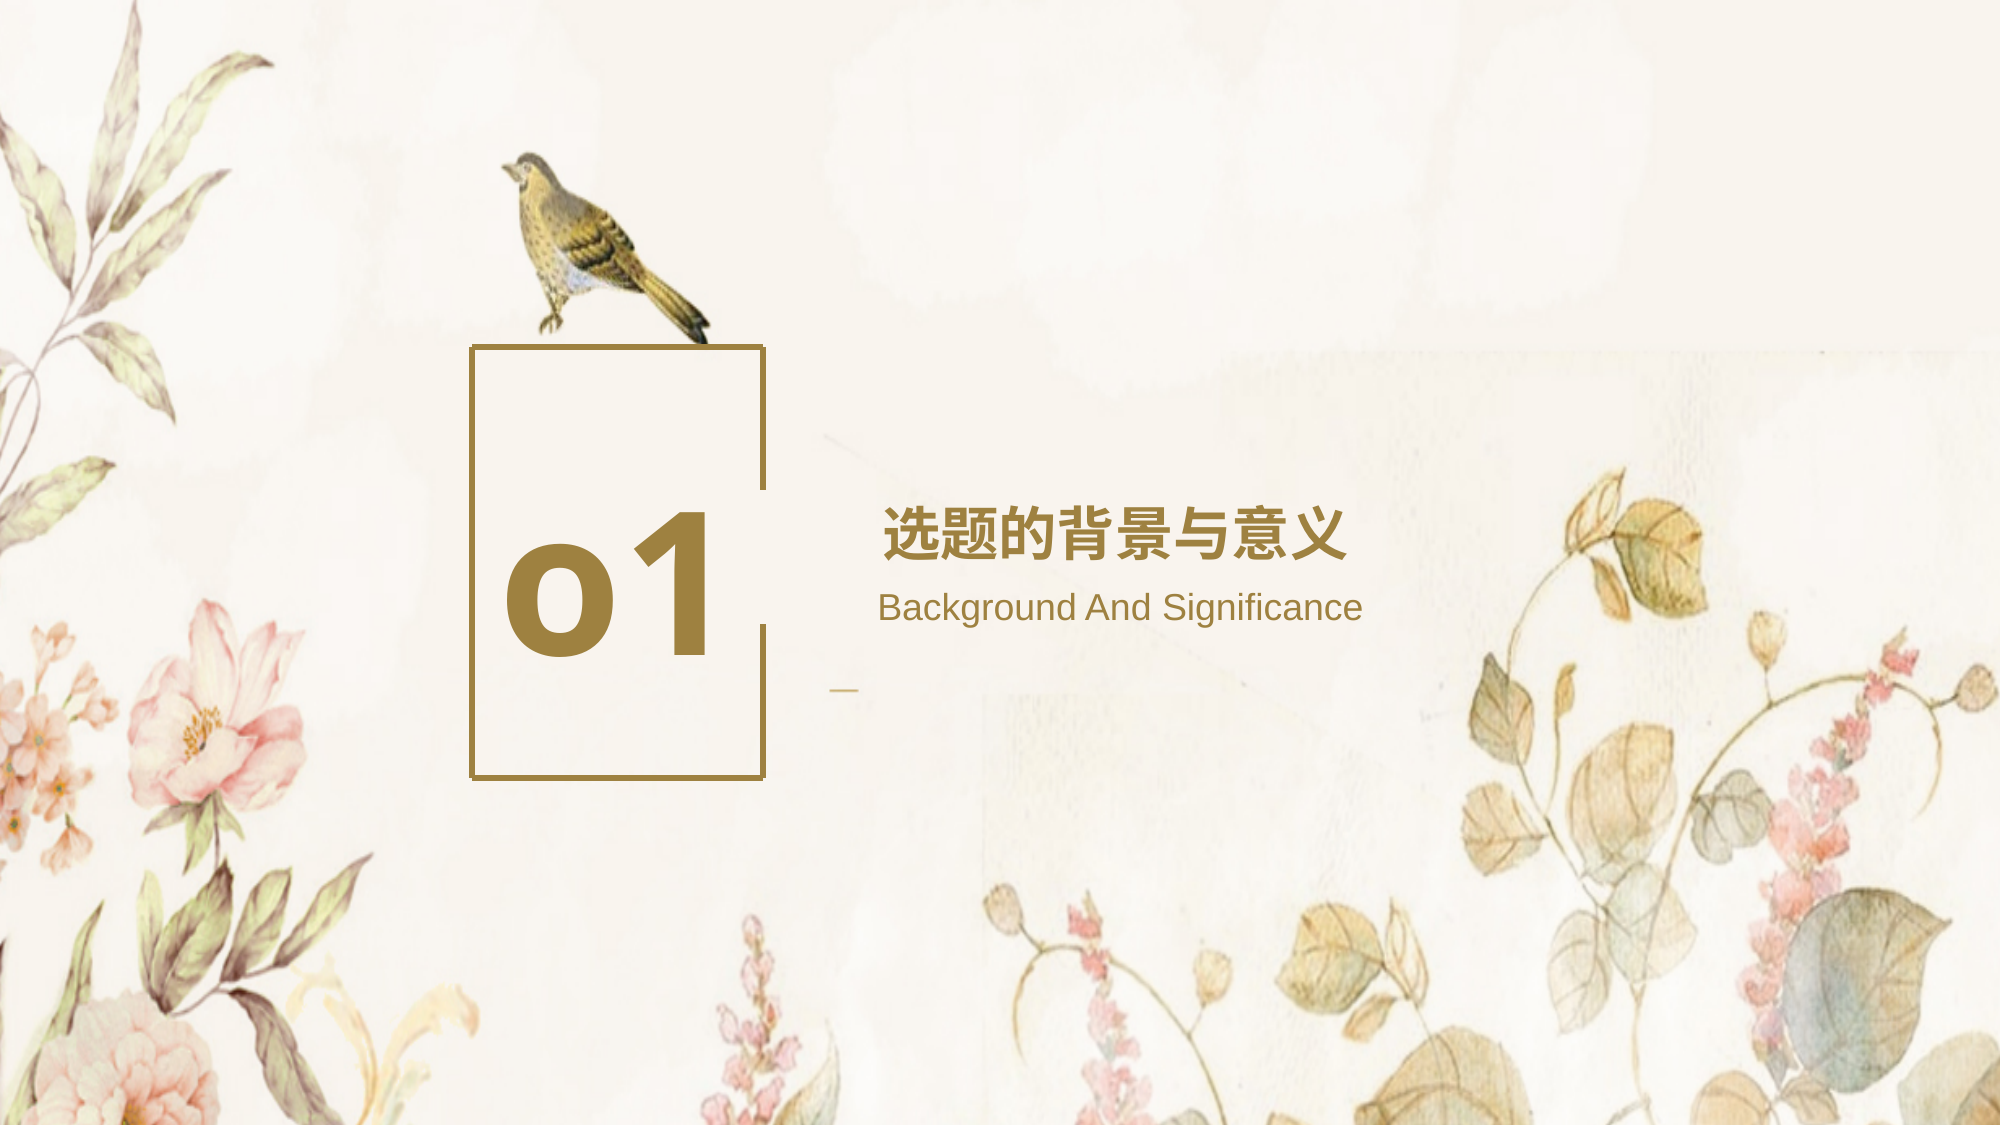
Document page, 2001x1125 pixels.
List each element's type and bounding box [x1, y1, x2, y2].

text_box [472, 346, 764, 779]
picture [0, 0, 2000, 1125]
